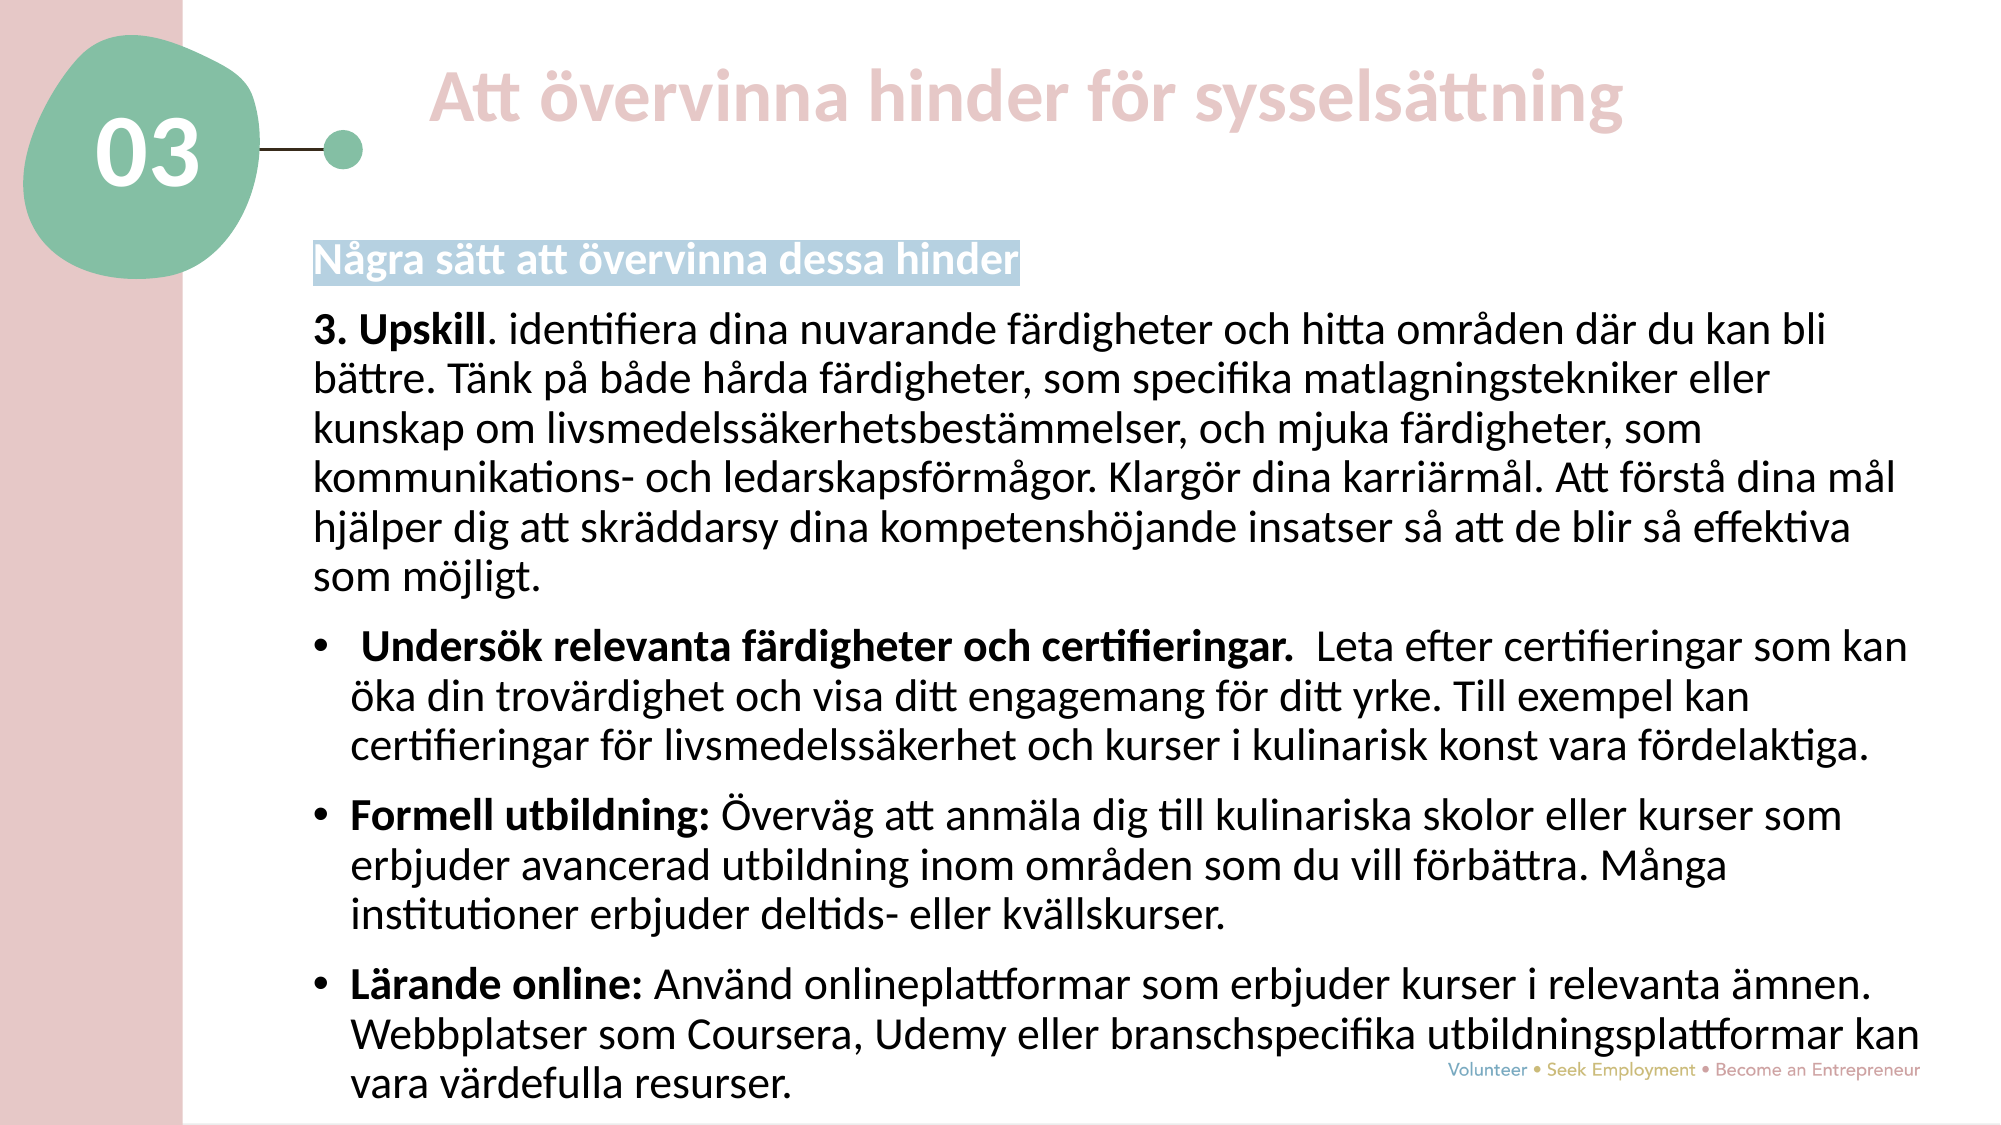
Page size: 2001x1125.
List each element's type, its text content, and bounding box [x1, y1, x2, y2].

text_box [0, 0, 184, 1125]
text_box Att övervinna hinder för sysselsättning [414, 53, 1675, 160]
text_box 03 [21, 88, 275, 230]
text_box [55, 35, 249, 88]
text_box Några sätt att övervinna dessa hinder 3. Upskill. identifiera dina nuvarande färdigheter och hitta områden där du kan bli bättre. Tänk på både hårda färdigheter, som specifika matlagningstekniker eller kunskap om livsmedelssäkerhetsbestämmelser, och mjuka färdigheter, som kommunikations- och ledarskapsförmågor. Klargör dina karriärmål. Att förstå dina mål hjälper dig att skräddarsy dina kompetenshöjande insatser så att de blir så effektiva som möjligt. Undersök relevanta färdigheter och certifieringar. Leta efter certifieringar som kan öka din trovärdighet och visa ditt engagemang för ditt yrke. Till exempel kan certifieringar för livsmedelssäkerhet och kurser i kulinarisk konst vara fördelaktiga. Formell utbildning: Överväg att anmäla dig till kulinariska skolor eller kurser som erbjuder avancerad utbildning inom områden som du vill förbättra. Många institutioner erbjuder deltids- eller kvällskurser. Lärande online: Använd onlineplattformar som erbjuder kurser i relevanta ämnen. Webbplatser som Coursera, Udemy eller branschspecifika utbildningsplattformar kan vara värdefulla resurser. [298, 227, 1944, 432]
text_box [110, 129, 363, 170]
text_box [34, 230, 234, 280]
picture [1418, 1046, 1971, 1103]
